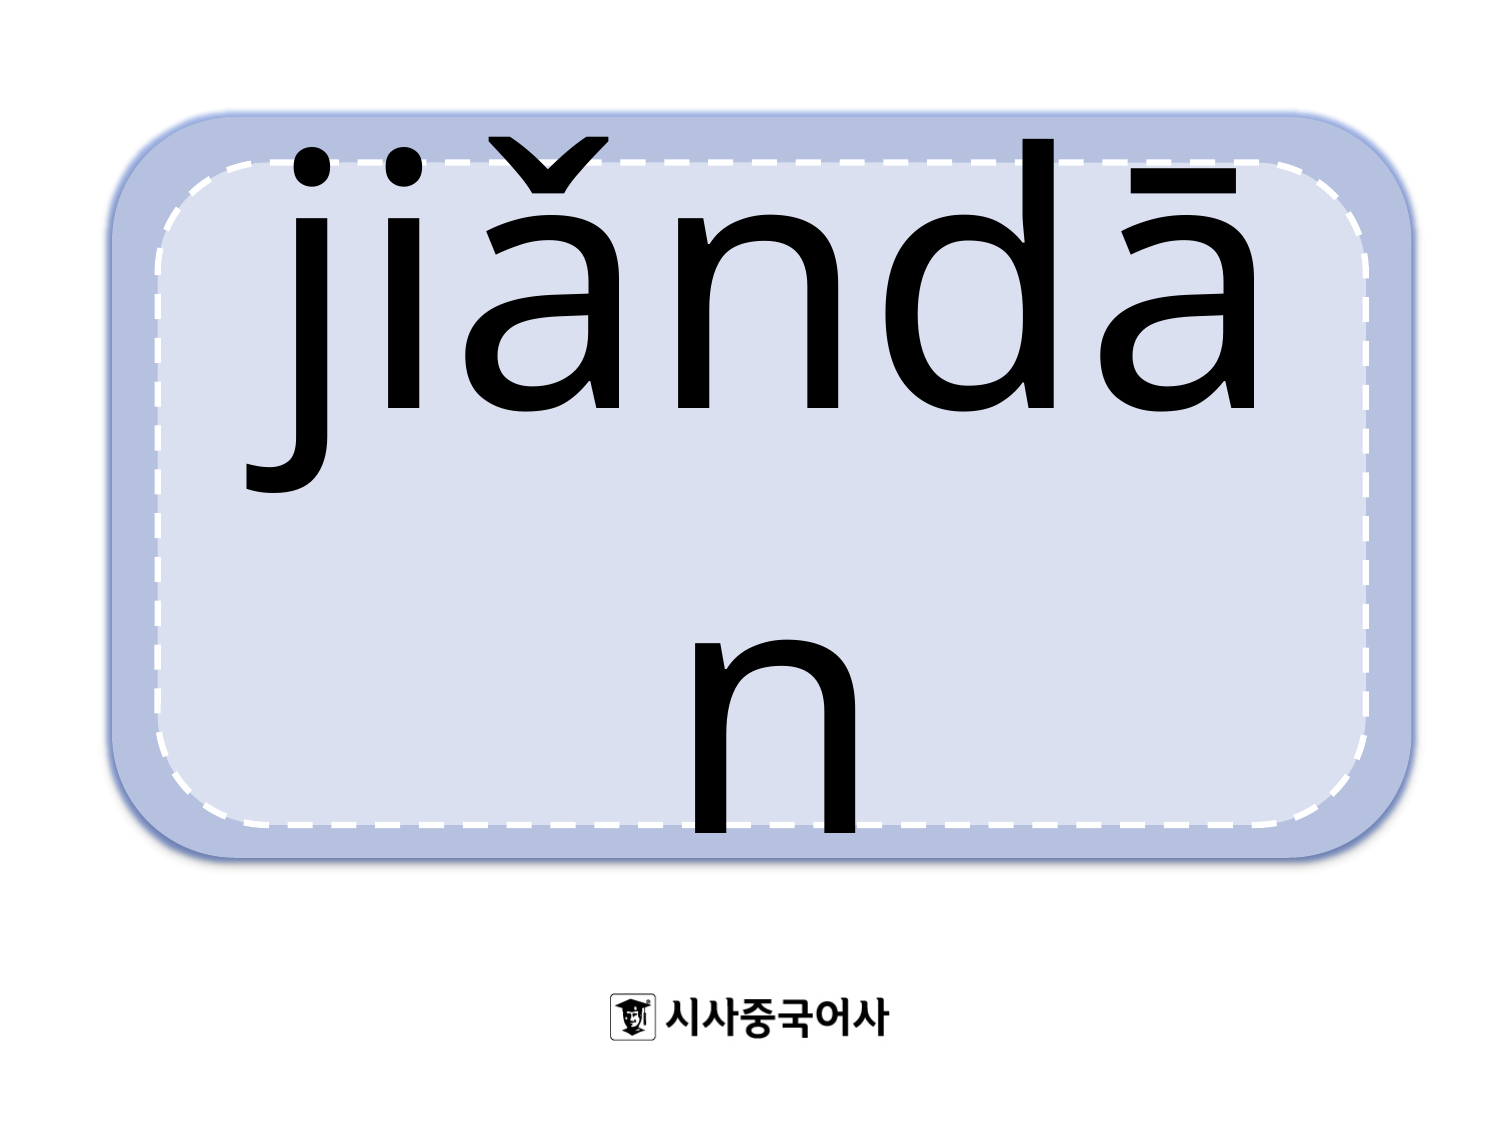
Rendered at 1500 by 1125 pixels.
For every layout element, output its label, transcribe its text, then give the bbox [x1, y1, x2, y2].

text_box jiǎndān [171, 148, 1380, 811]
picture [602, 987, 898, 1047]
